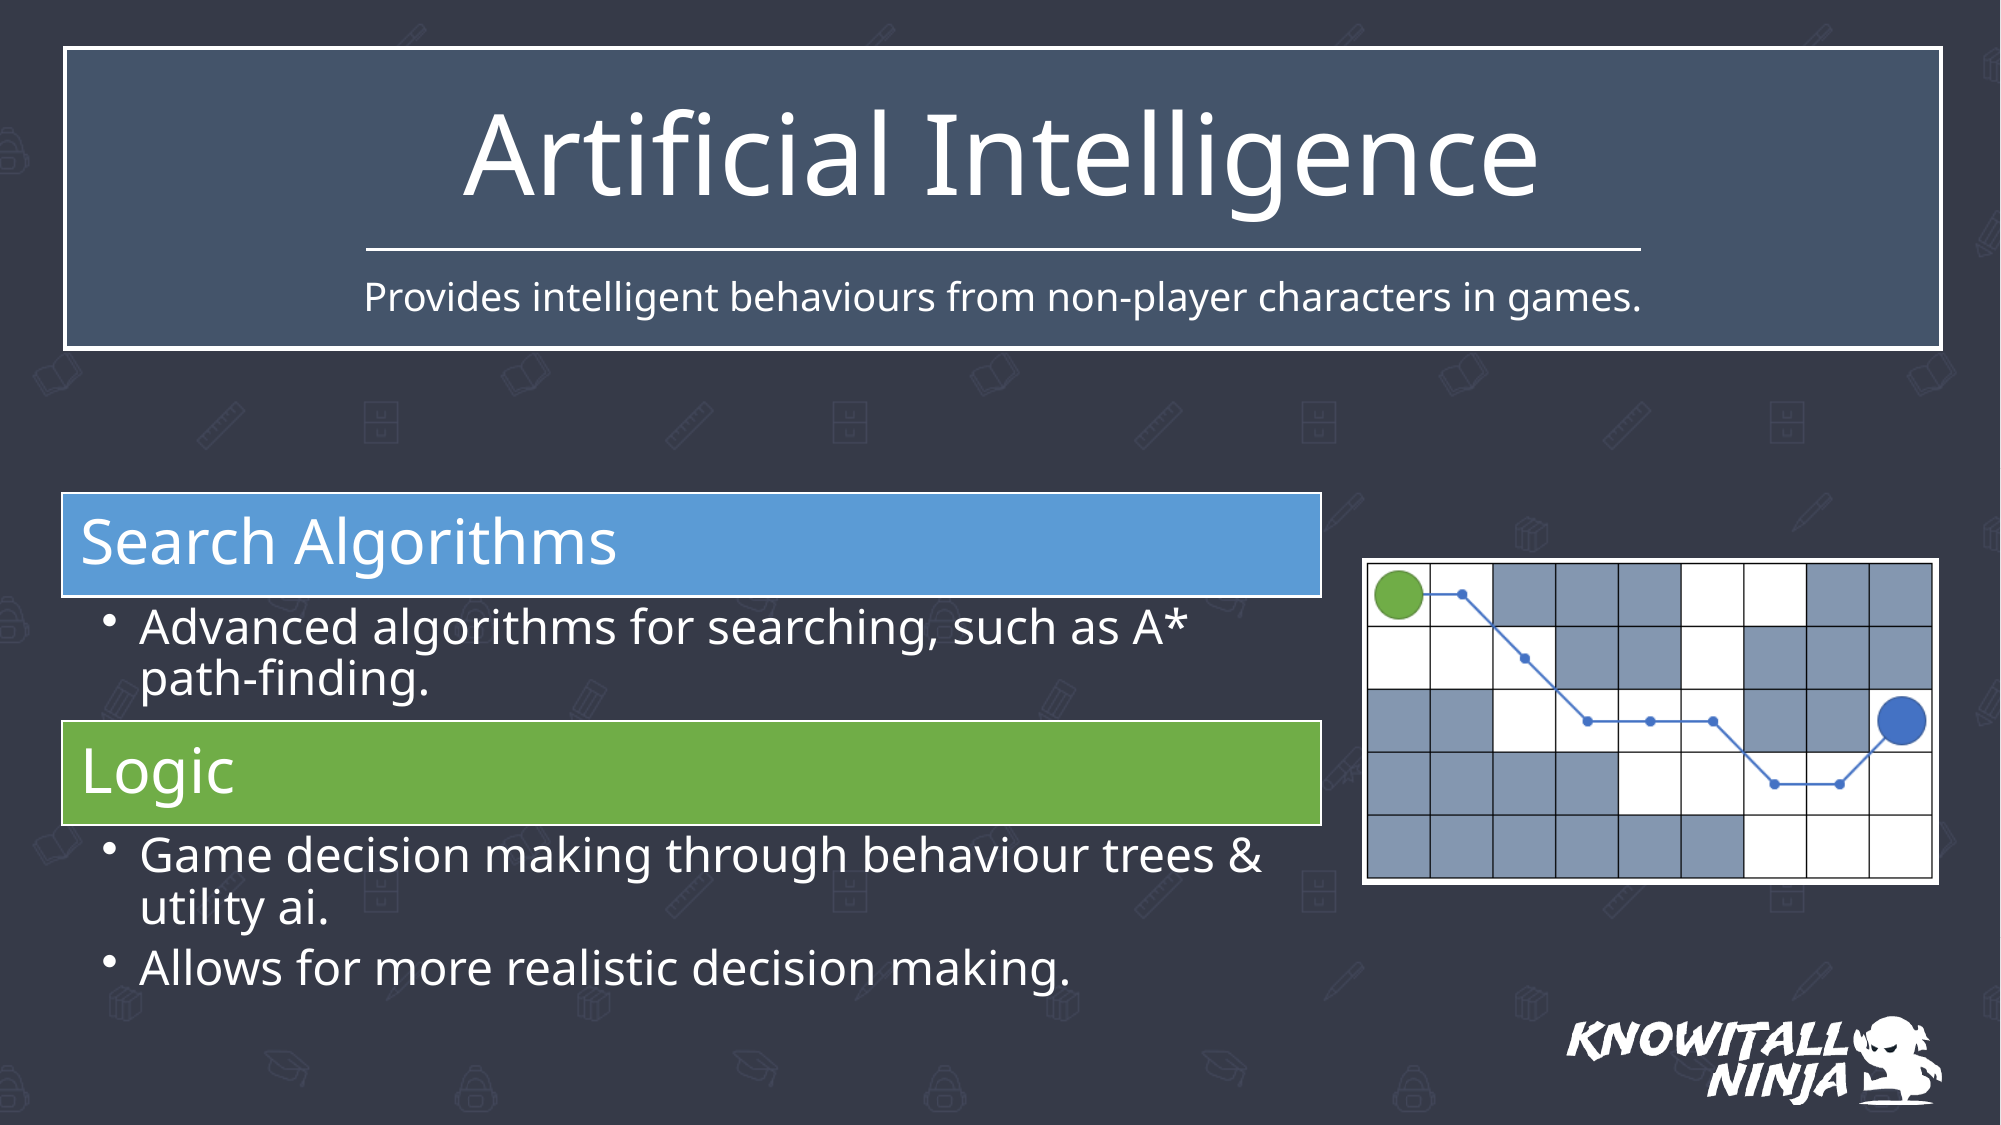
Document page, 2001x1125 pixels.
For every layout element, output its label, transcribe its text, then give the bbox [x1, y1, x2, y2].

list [61, 451, 1322, 992]
list Provides intelligent behaviours from non-player characters in games. [140, 270, 1866, 349]
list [1362, 558, 1939, 885]
title Artificial Intelligence [140, 48, 1866, 270]
picture [0, 0, 2001, 1125]
